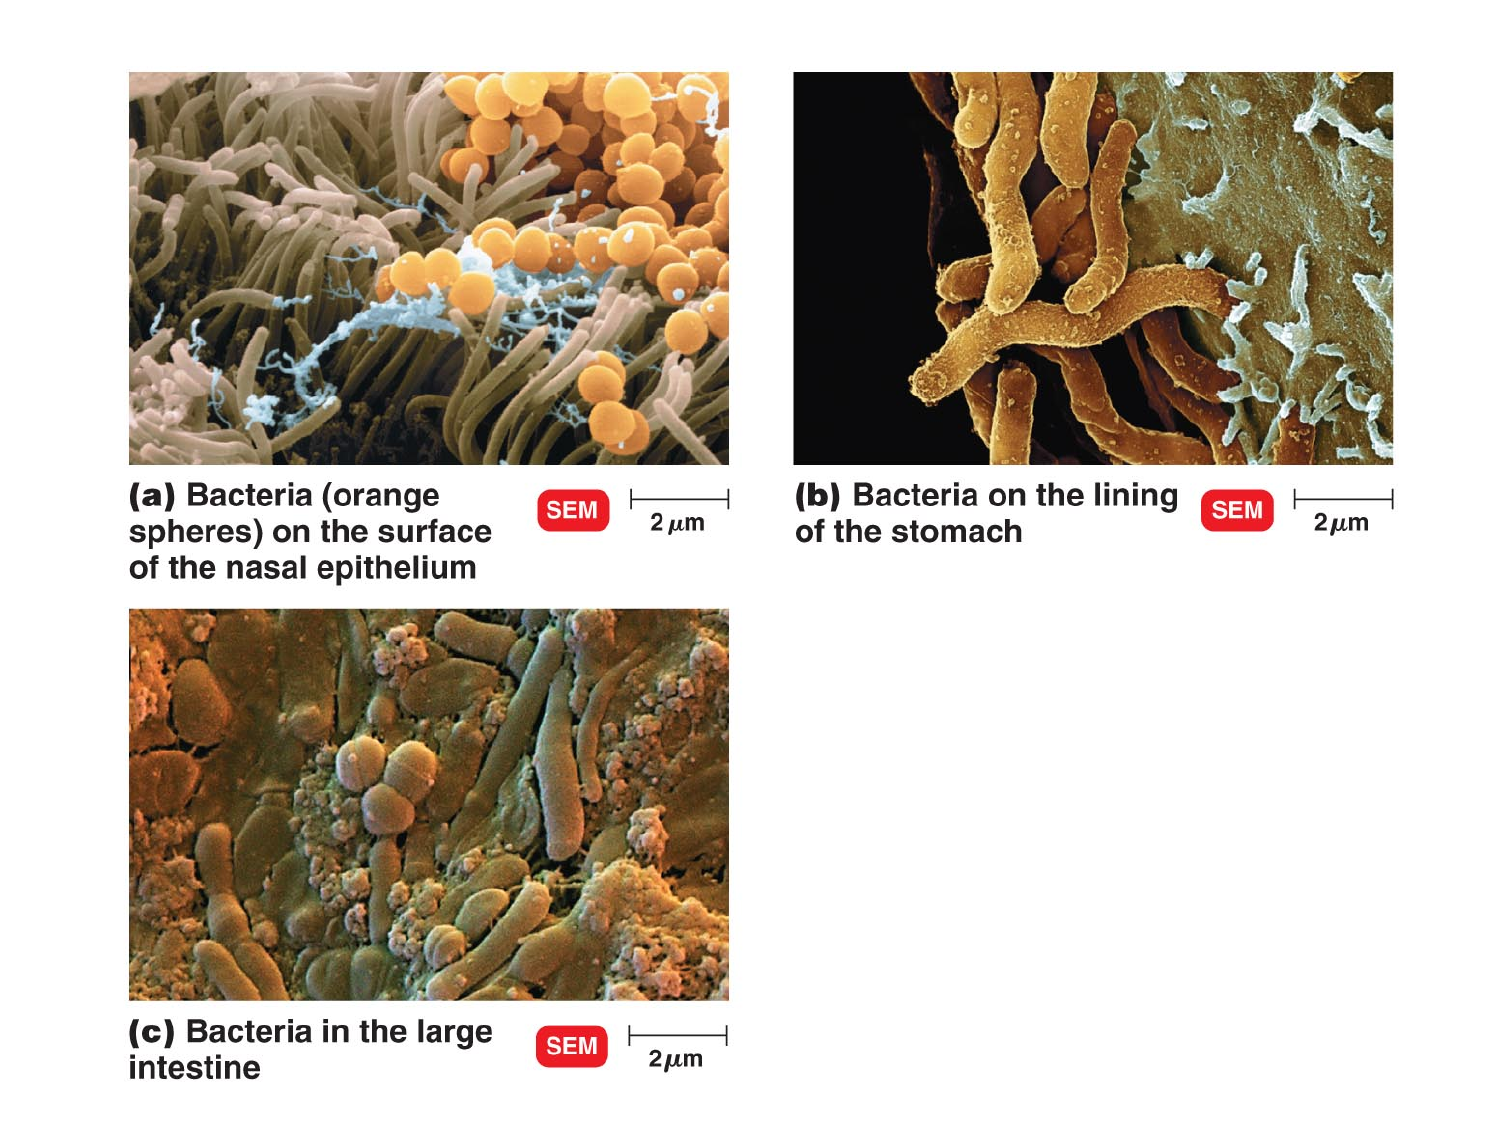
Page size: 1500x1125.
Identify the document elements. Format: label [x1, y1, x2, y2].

picture [123, 66, 1399, 1082]
